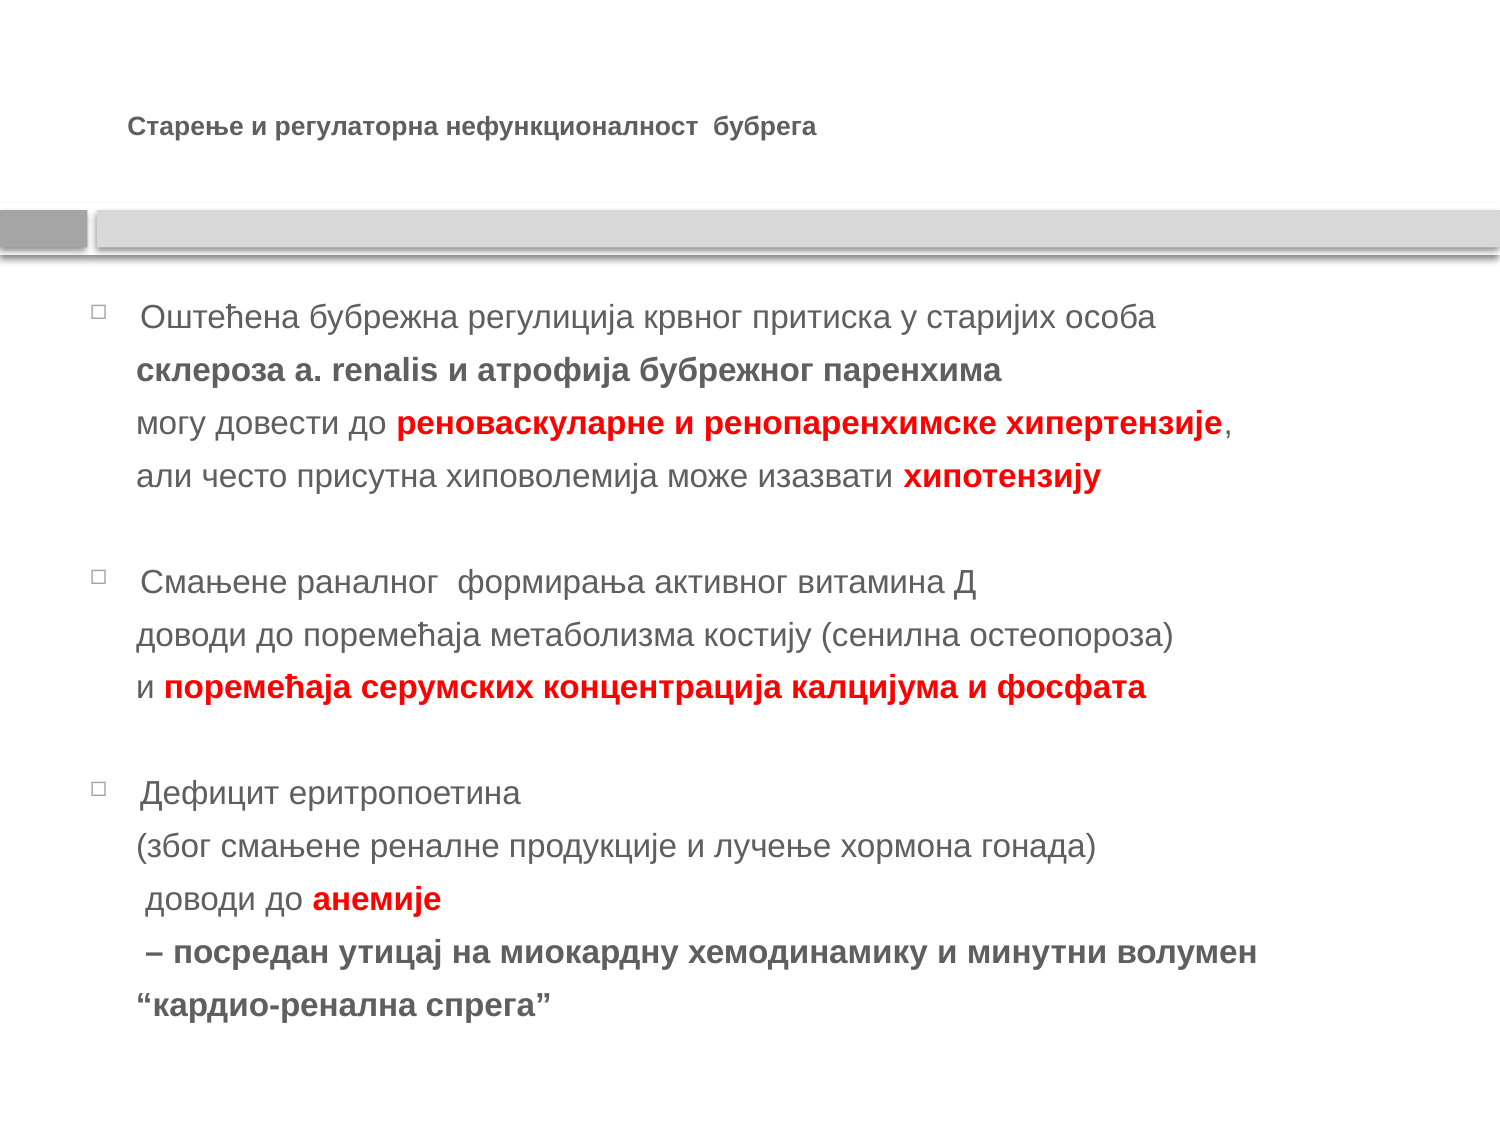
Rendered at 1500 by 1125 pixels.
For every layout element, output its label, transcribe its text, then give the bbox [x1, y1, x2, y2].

title Старење и регулаторна нефункционалност бубрега [112, 37, 1450, 200]
list Оштећена бубрежна регулиција крвног притиска у старијих особа склероза a. renalis и атрофија бубрежног паренхима могу довести до реноваскуларне и ренопаренхимске хипертензије, али често присутна хиповолемија може изазвати хипотензију Смањене раналног формирања активног витамина Д доводи до поремећаја метаболизма костију (сенилна остеопороза) и поремећаја серумских концентрација калцијума и фосфата Дефицит еритропоетина (због смањене реналне продукције и лучење хормона гонада) доводи до анемије – посредан утицај на миокардну хемодинамику и минутни волумен “кардио-ренална спрега” [75, 287, 1450, 1038]
